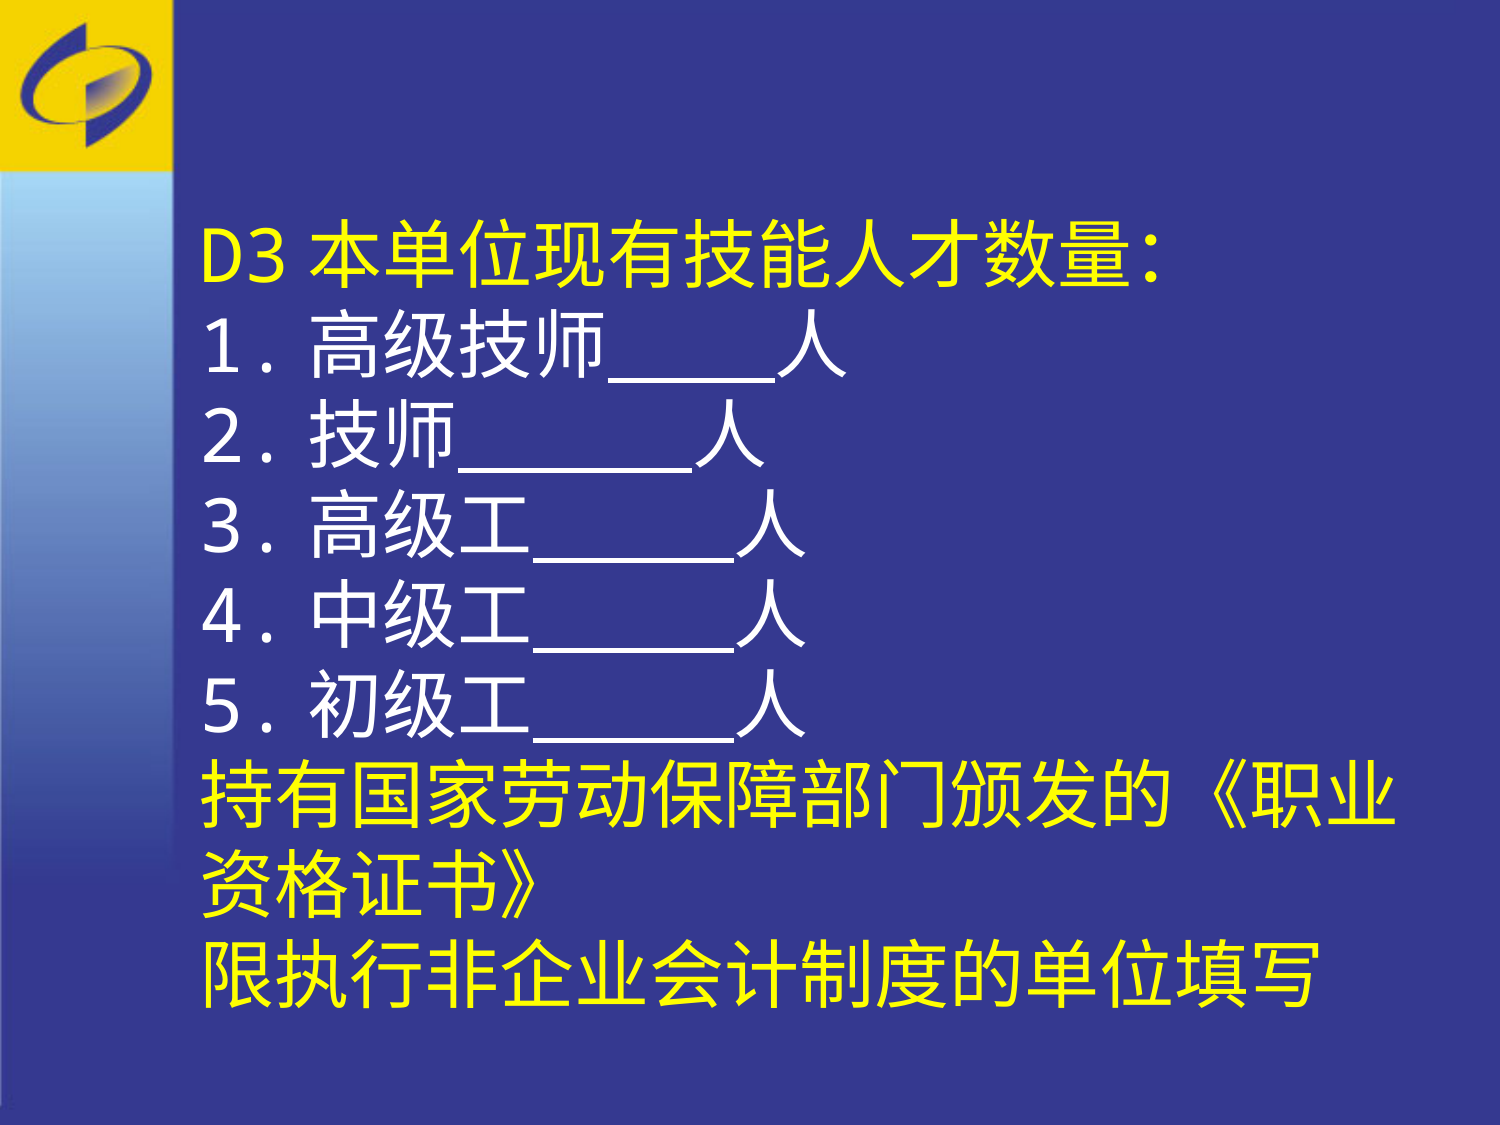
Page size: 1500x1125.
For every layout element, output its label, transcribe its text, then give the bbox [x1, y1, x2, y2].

picture [0, 0, 1500, 1125]
title D3本单位现有技能人才数量： 1.高级技师 人 2.技师 人 3.高级工 人 4.中级工 人 5.初级工 人 持有国家劳动保障部门颁发的《职业资格证书》 限执行非企业会计制度的单位填写 [182, 137, 1424, 1024]
